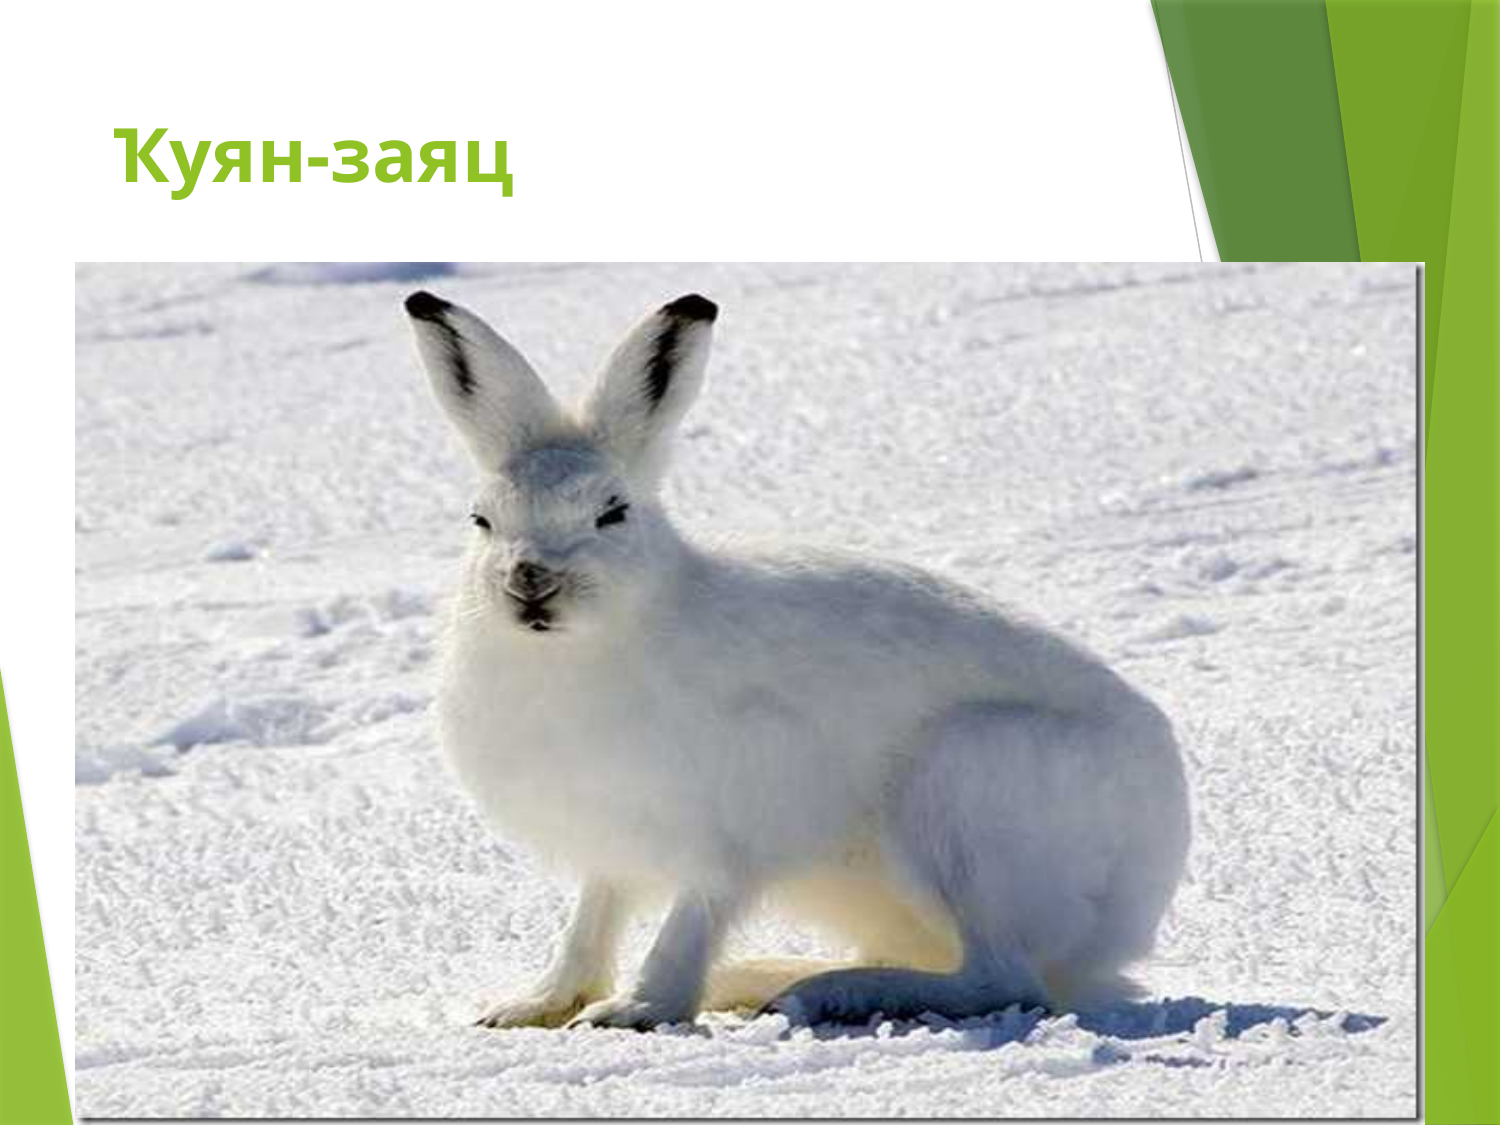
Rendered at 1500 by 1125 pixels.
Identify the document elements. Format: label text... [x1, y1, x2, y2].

picture [74, 261, 1426, 1125]
title Ҡуян-заяц [99, 99, 1142, 261]
